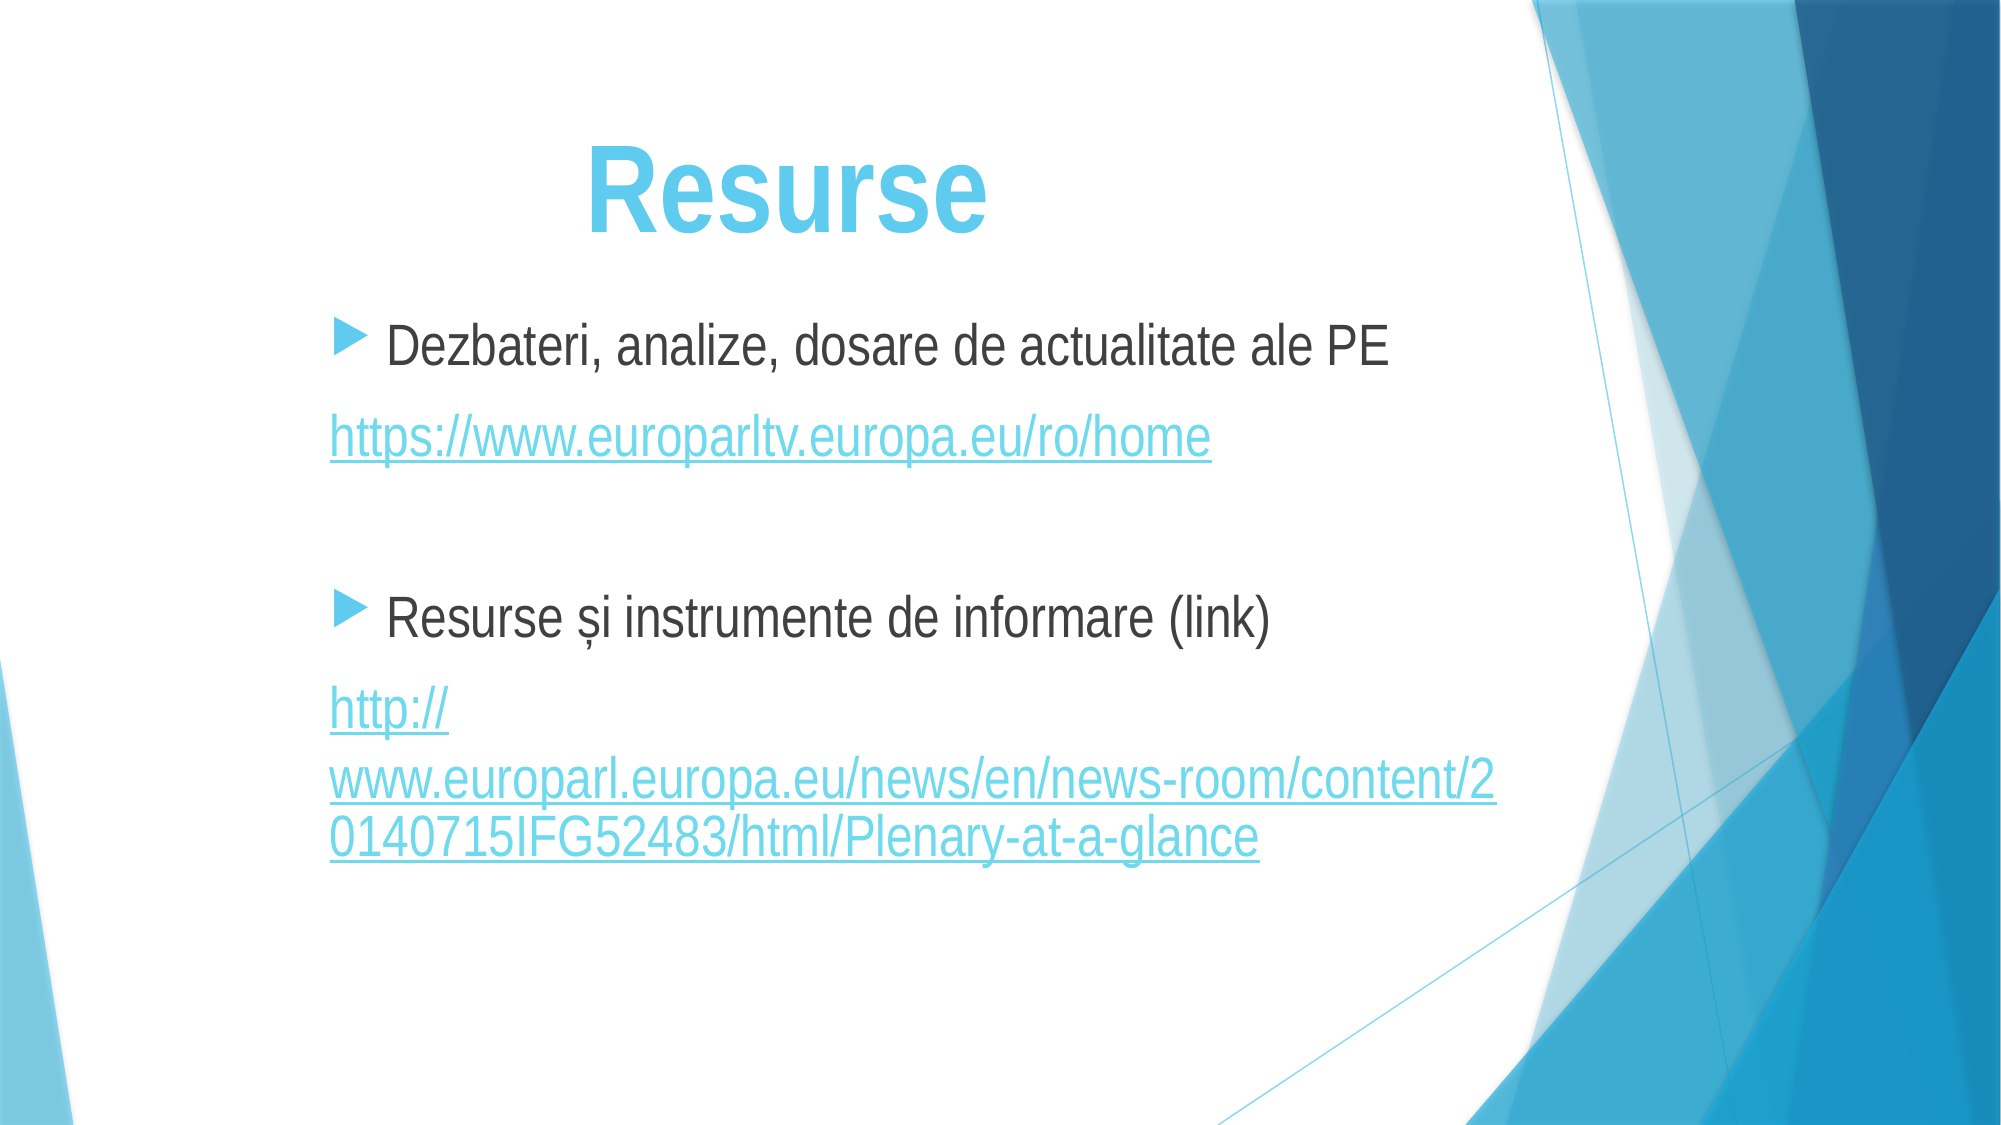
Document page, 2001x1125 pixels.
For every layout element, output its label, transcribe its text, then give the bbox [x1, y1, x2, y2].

list Dezbateri, analize, dosare de actualitate ale PE https://www.europarltv.europa.eu/ro/home Resurse și instrumente de informare (link) http://www.europarl.europa.eu/news/en/news-room/content/20140715IFG52483/html/Plenary-at-a-glance [314, 299, 1522, 1097]
title Resurse [570, 99, 1021, 299]
